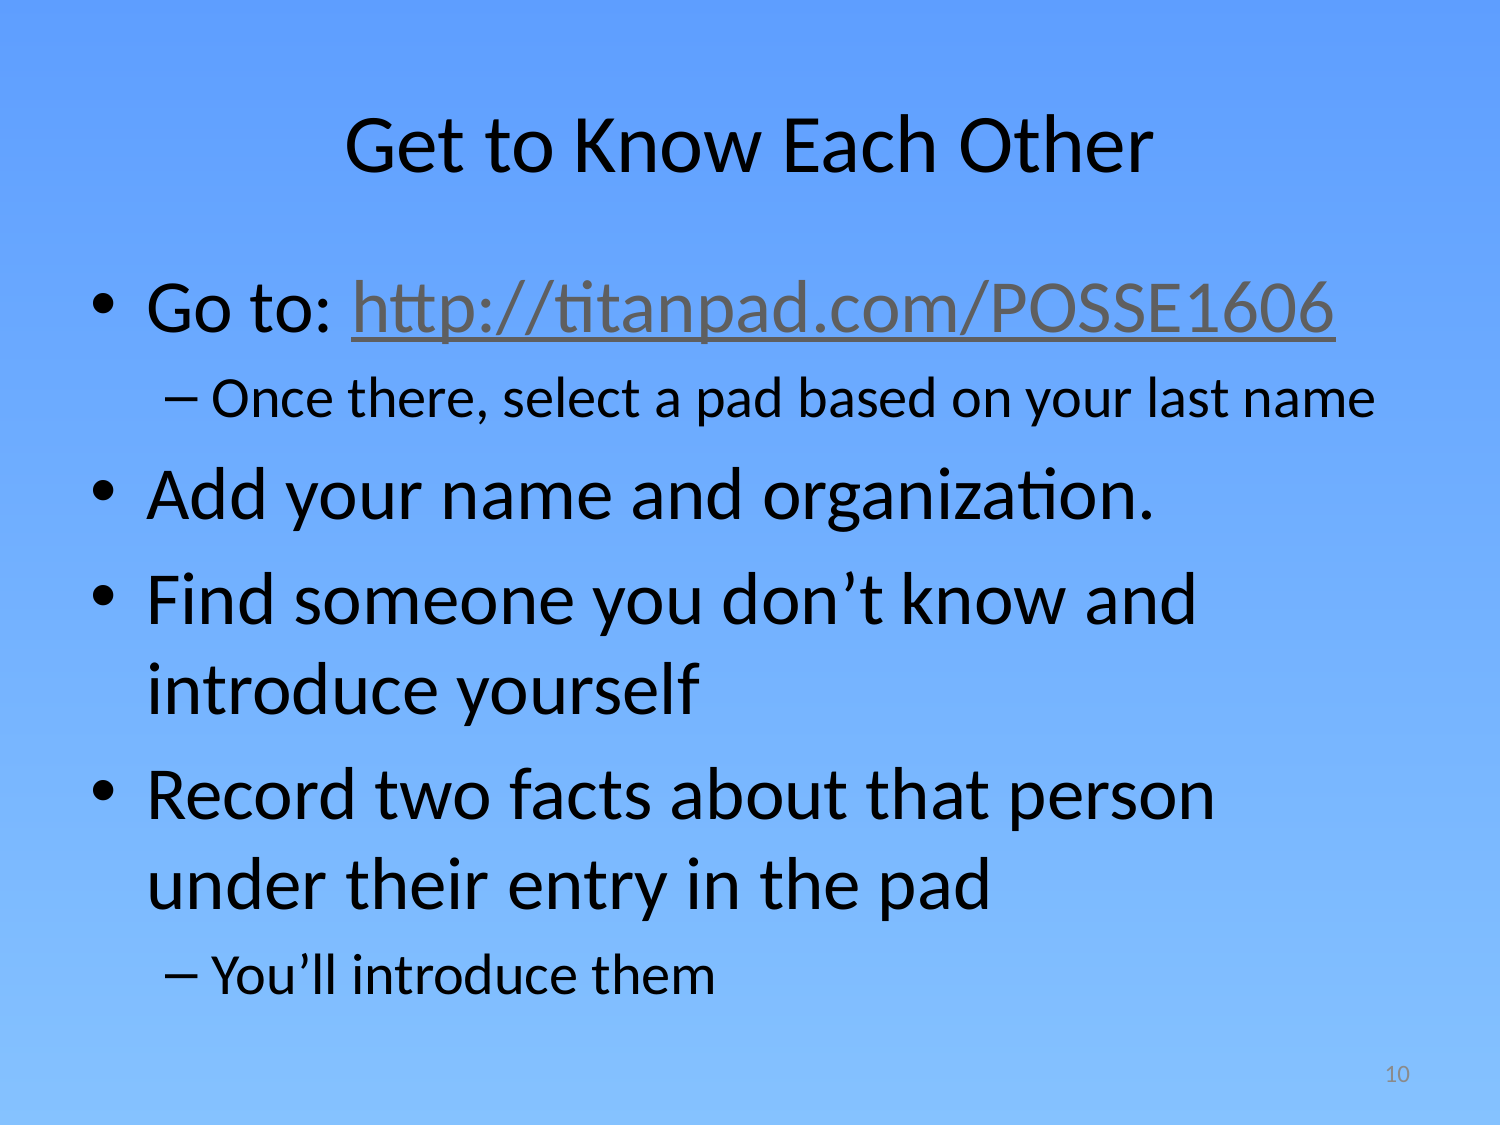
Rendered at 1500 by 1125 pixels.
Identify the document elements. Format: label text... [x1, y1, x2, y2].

list Go to: http://titanpad.com/POSSE1606 Once there, select a pad based on your last name Add your name and organization. Find someone you don’t know and introduce yourself Record two facts about that person under their entry in the pad You’ll introduce them [74, 249, 1426, 1026]
slide_number 10 [1074, 1042, 1425, 1103]
title Get to Know Each Other [74, 44, 1426, 233]
